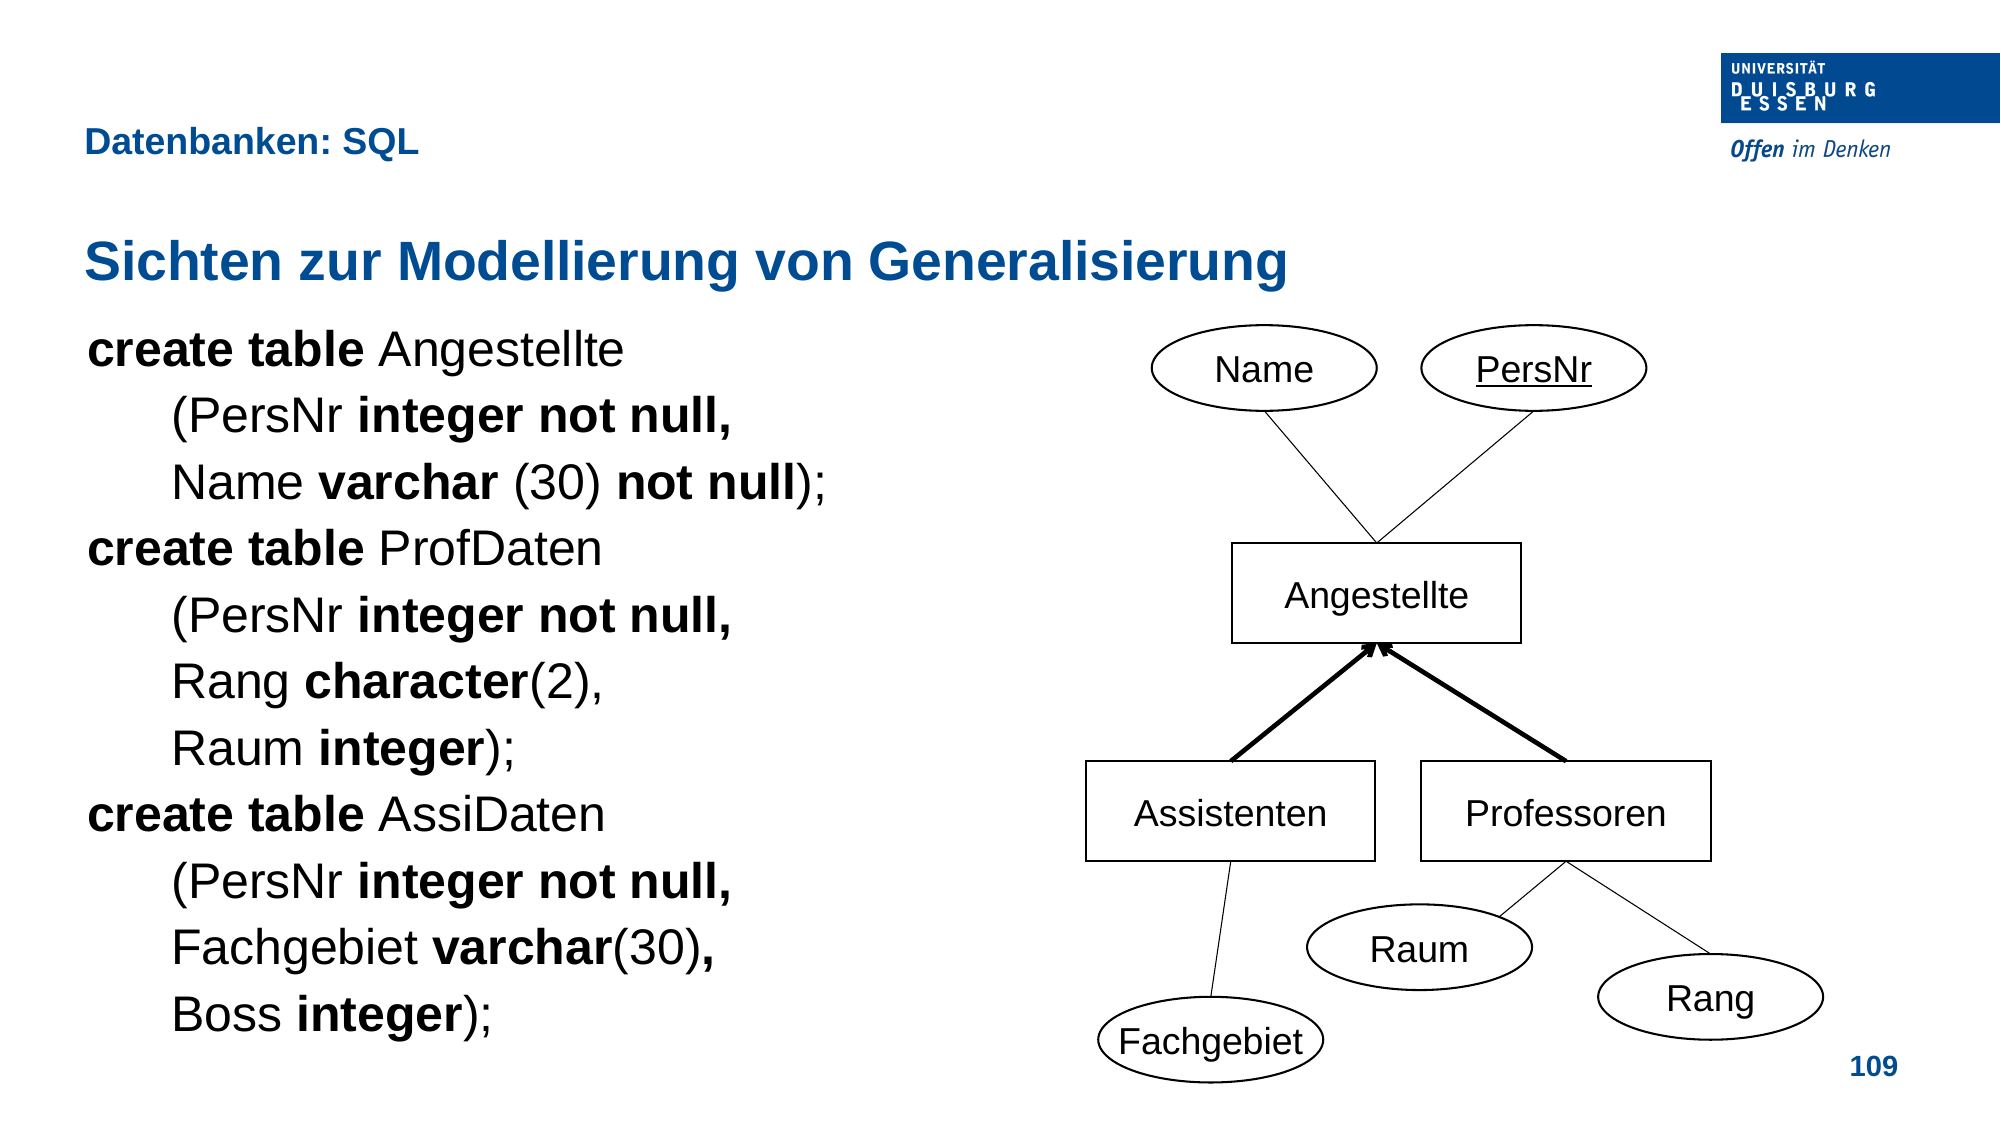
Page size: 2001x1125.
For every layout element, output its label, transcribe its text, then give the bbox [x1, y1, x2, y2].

list Datenbanken: SQL [84, 121, 1694, 163]
text_box Rang [1597, 953, 1825, 1041]
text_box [1566, 861, 1711, 954]
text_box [1230, 643, 1376, 762]
picture [1721, 53, 2000, 162]
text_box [1377, 410, 1534, 543]
slide_number 109 [1677, 1039, 1914, 1081]
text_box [1264, 410, 1377, 543]
list create table Angestellte (PersNr integer not null, Name varchar (30) not null); create table ProfDaten (PersNr integer not null, Rang character(2), Raum integer); create table AssiDaten (PersNr integer not null, Fachgebiet varchar(30), Boss integer); [86, 315, 1048, 1031]
text_box Fachgebiet [1097, 995, 1325, 1084]
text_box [1499, 861, 1566, 917]
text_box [1376, 643, 1567, 762]
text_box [1210, 861, 1231, 997]
text_box Raum [1306, 903, 1534, 992]
text_box Name [1150, 324, 1378, 412]
text_box Professoren [1420, 760, 1712, 862]
text_box Assistenten [1085, 760, 1376, 862]
list Sichten zur Modellierung von Generalisierung [84, 225, 1694, 301]
text_box PersNr [1420, 324, 1648, 412]
text_box Angestellte [1231, 542, 1522, 643]
